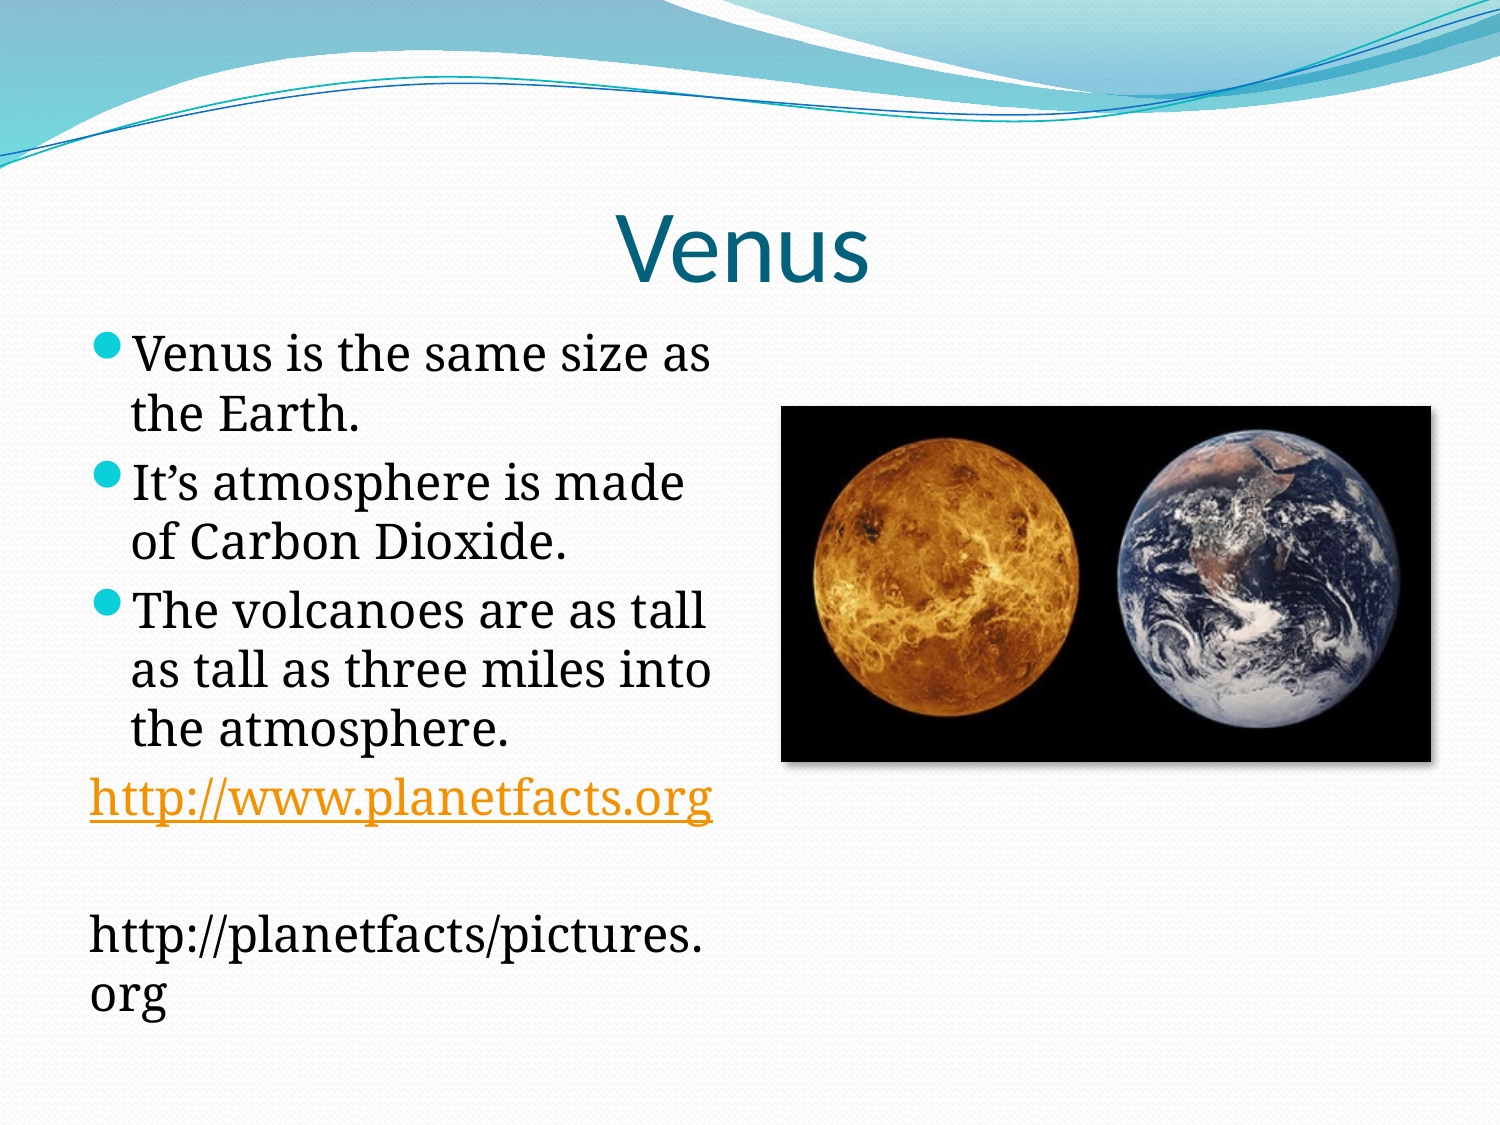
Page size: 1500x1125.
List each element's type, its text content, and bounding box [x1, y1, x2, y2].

list Venus is the same size as the Earth. It’s atmosphere is made of Carbon Dioxide. The volcanoes are as tall as tall as three miles into the atmosphere. http://www.planetfacts.org http://planetfacts/pictures.org [75, 314, 738, 1043]
title Venus [75, 115, 1425, 303]
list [787, 412, 1426, 757]
